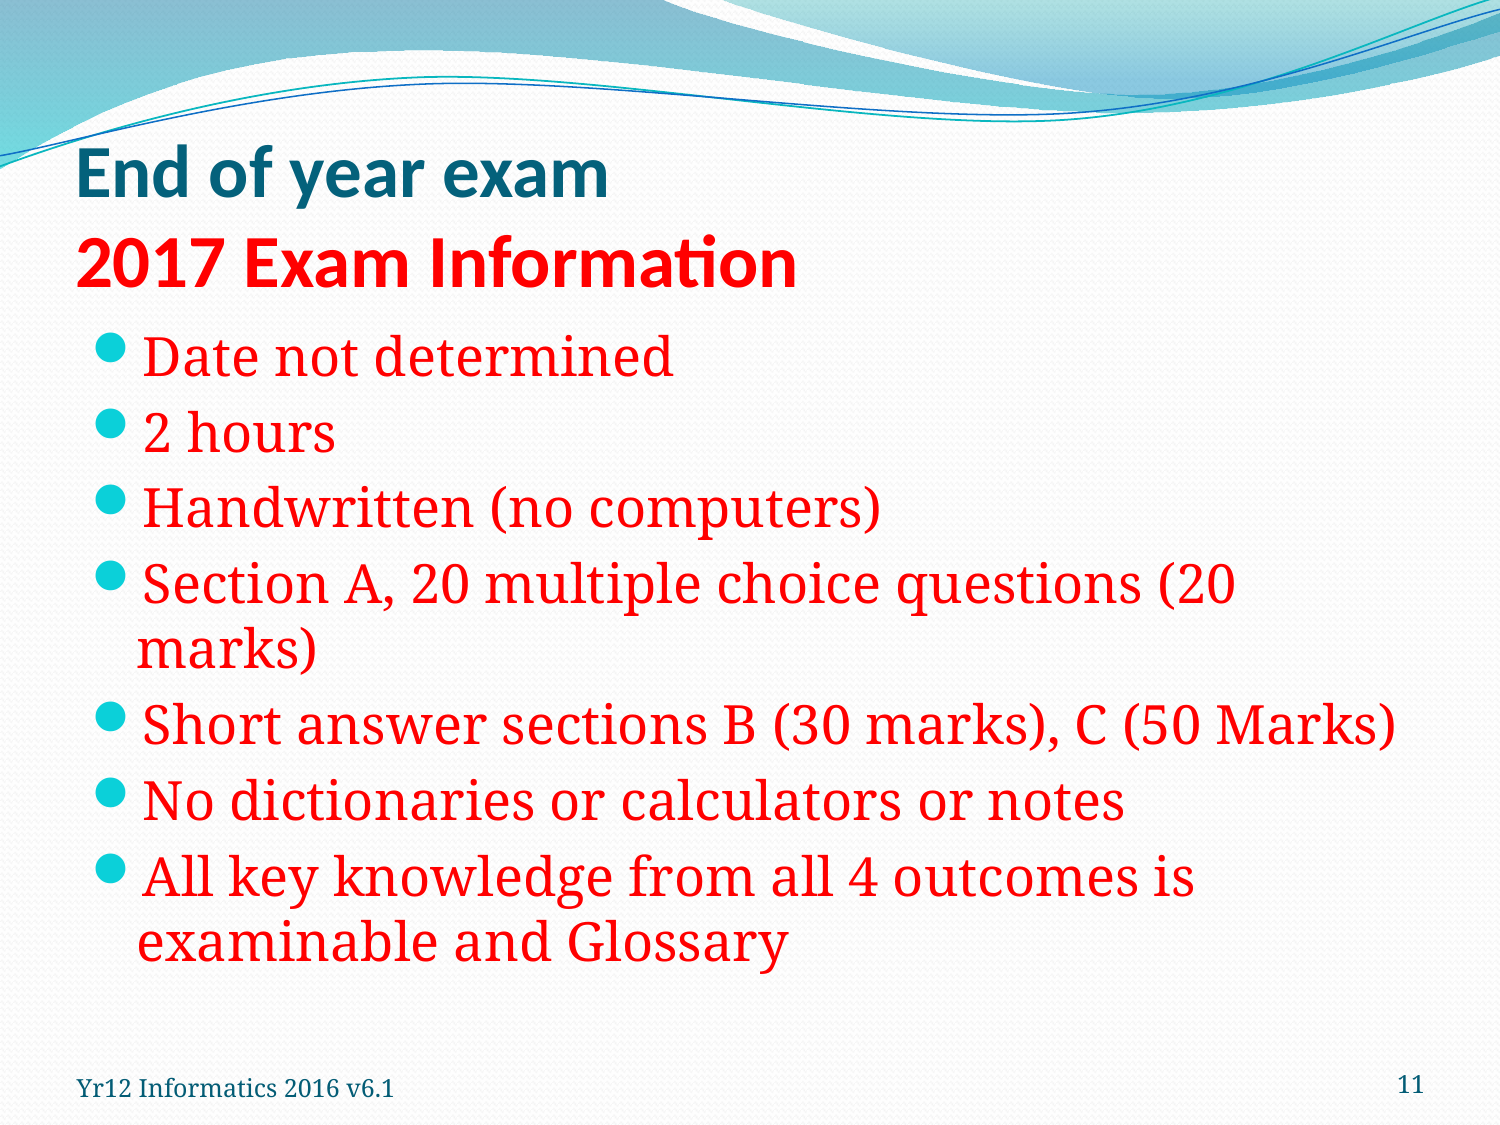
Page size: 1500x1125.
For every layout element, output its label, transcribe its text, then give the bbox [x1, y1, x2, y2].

title End of year exam 2017 Exam Information [75, 115, 1425, 303]
slide_number 11 [1299, 1042, 1425, 1103]
list Date not determined 2 hours Handwritten (no computers) Section A, 20 multiple choice questions (20 marks) Short answer sections B (30 marks), C (50 Marks) No dictionaries or calculators or notes All key knowledge from all 4 outcomes is examinable and Glossary [76, 314, 1427, 1035]
footer Yr12 Informatics 2016 v6.1 [76, 1046, 627, 1107]
